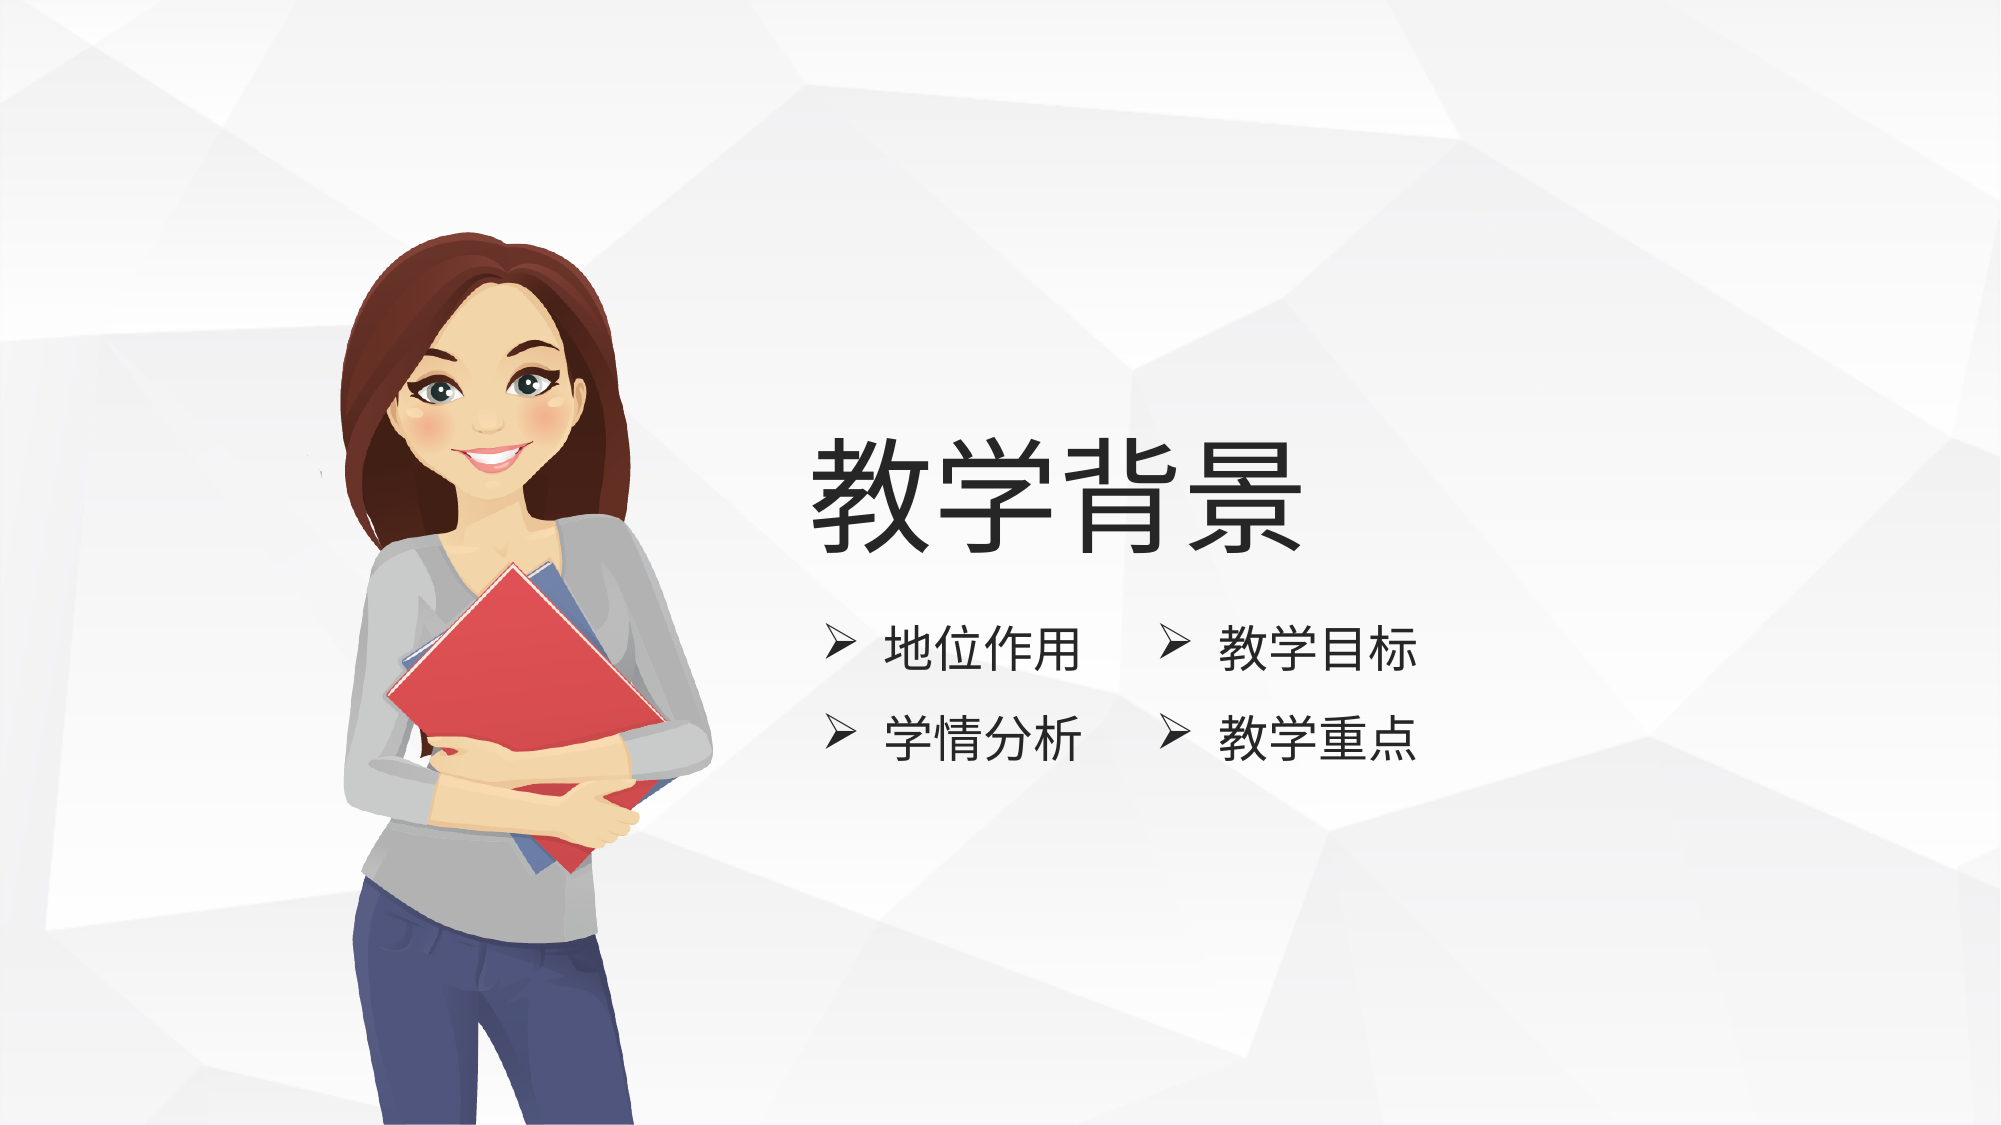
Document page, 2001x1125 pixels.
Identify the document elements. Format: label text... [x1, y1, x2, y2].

text_box 教学目标 教学重点 [1140, 580, 1483, 775]
text_box 教学背景 [793, 411, 1497, 577]
text_box 学情分析 [806, 669, 1126, 775]
picture [0, 0, 2000, 1125]
text_box 地位作用 [806, 580, 1140, 685]
